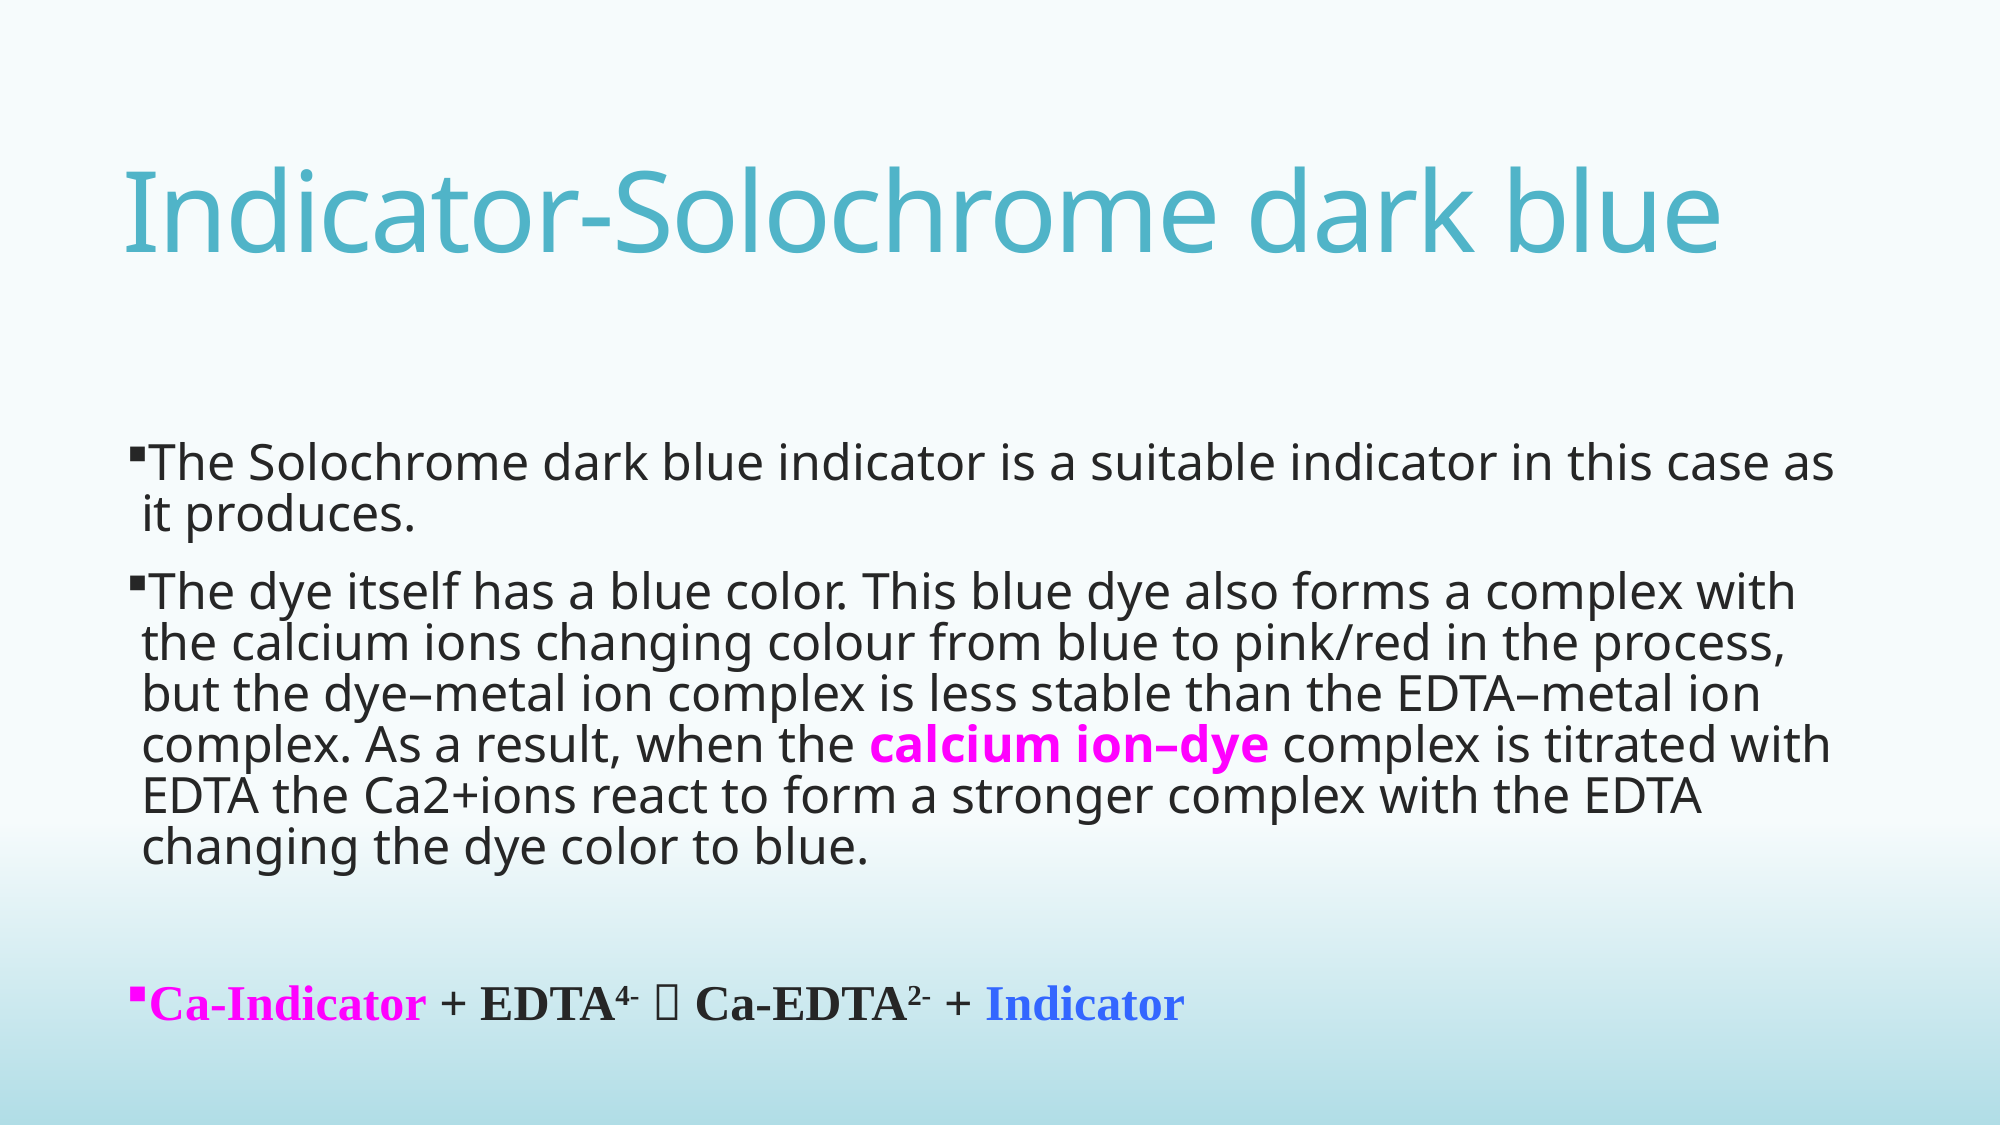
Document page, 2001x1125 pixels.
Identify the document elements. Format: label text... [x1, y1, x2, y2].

title Indicator-Solochrome dark blue [107, 81, 1875, 354]
list The Solochrome dark blue indicator is a suitable indicator in this case as it produces. The dye itself has a blue color. This blue dye also forms a complex with the calcium ions changing colour from blue to pink/red in the process, but the dye–metal ion complex is less stable than the EDTA–metal ion complex. As a result, when the calcium ion–dye complex is titrated with EDTA the Ca2+ions react to form a stronger complex with the EDTA changing the dye color to blue. Ca-Indicator + EDTA4-  Ca-EDTA2- + Indicator [110, 432, 1875, 1051]
